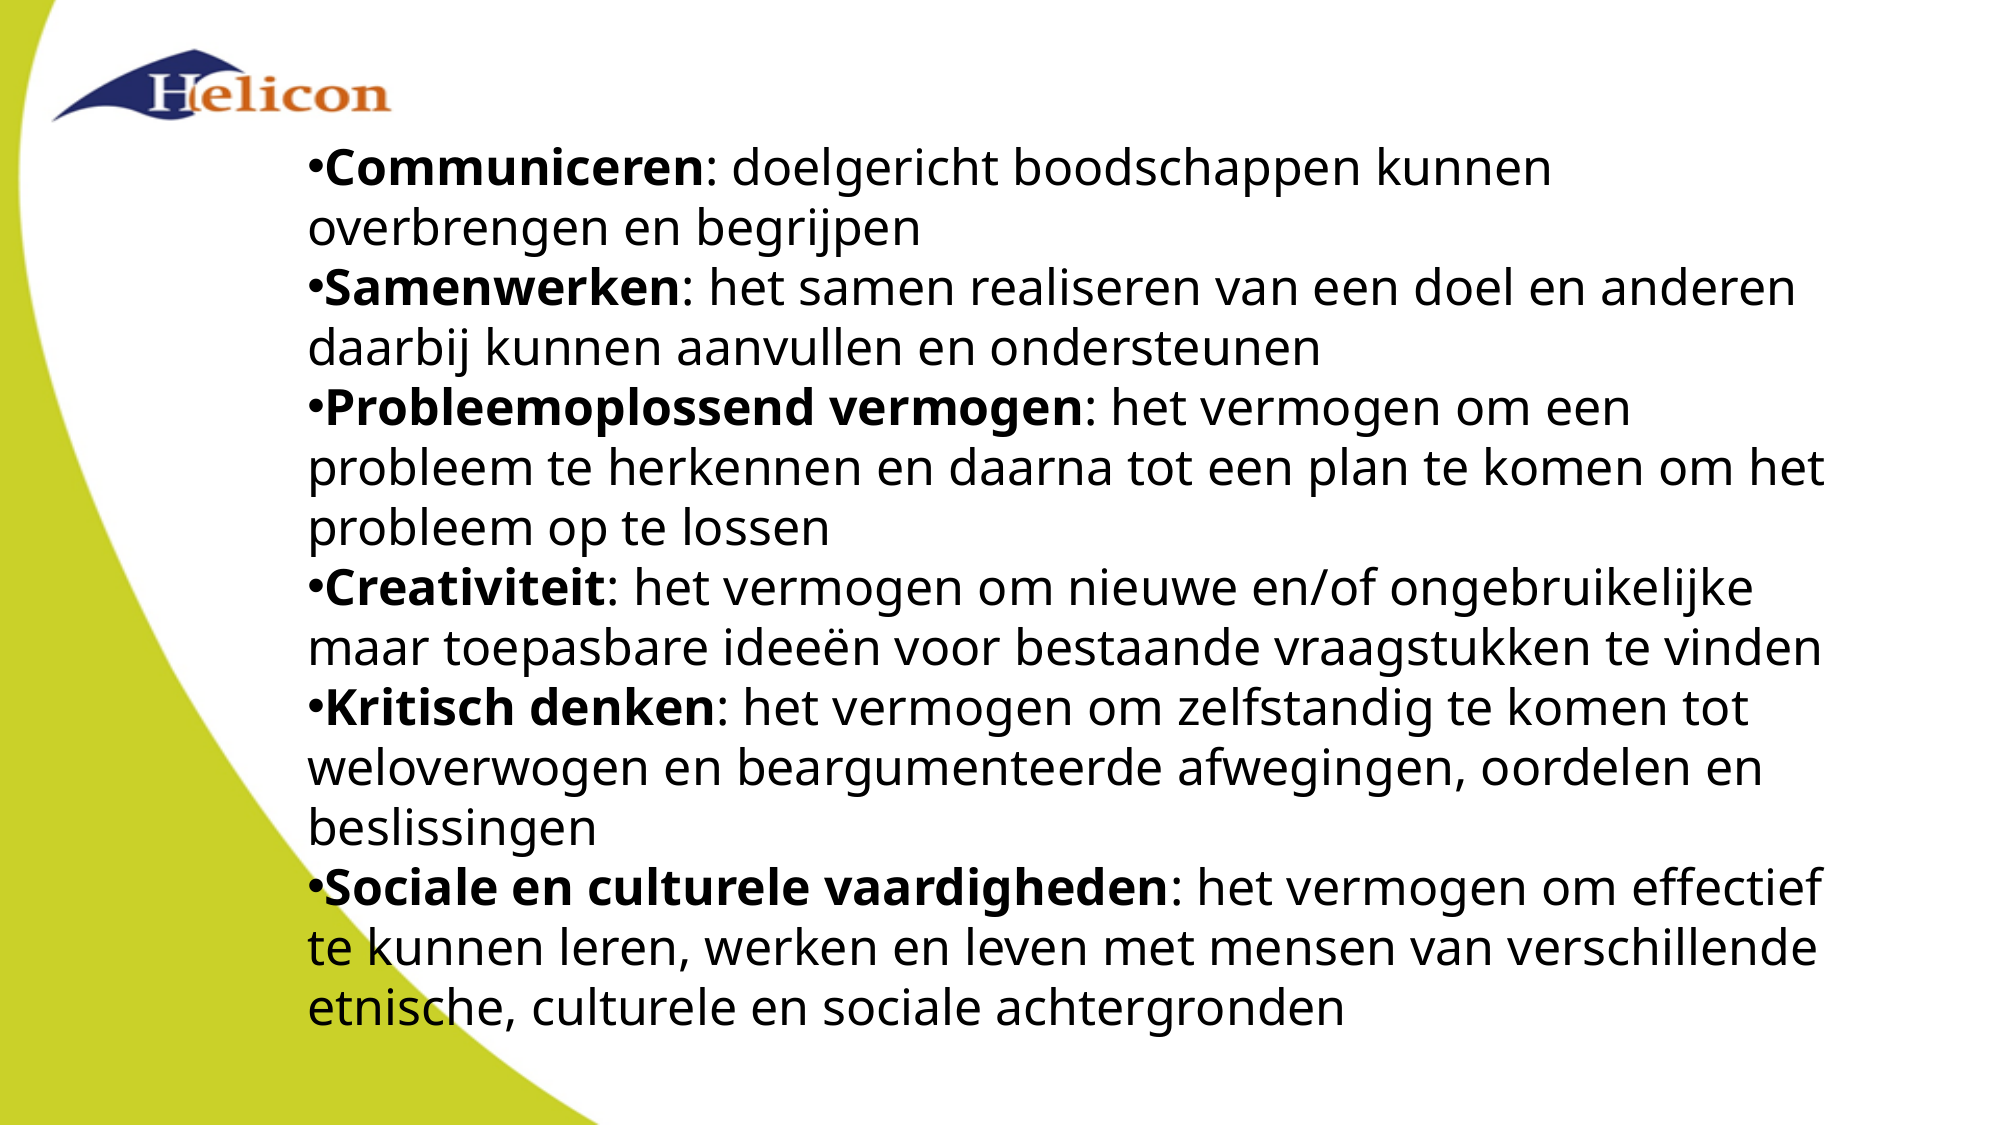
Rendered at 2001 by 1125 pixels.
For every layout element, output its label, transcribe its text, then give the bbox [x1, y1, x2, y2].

picture [0, 0, 2000, 1125]
text_box Communiceren: doelgericht boodschappen kunnen overbrengen en begrijpen Samenwerken: het samen realiseren van een doel en anderen daarbij kunnen aanvullen en ondersteunen Probleemoplossend vermogen: het vermogen om een probleem te herkennen en daarna tot een plan te komen om het probleem op te lossen Creativiteit: het vermogen om nieuwe en/of ongebruikelijke maar toepasbare ideeën voor bestaande vraagstukken te vinden Kritisch denken: het vermogen om zelfstandig te komen tot weloverwogen en beargumenteerde afwegingen, oordelen en beslissingen Sociale en culturele vaardigheden: het vermogen om effectief te kunnen leren, werken en leven met mensen van verschillende etnische, culturele en sociale achtergronden [292, 128, 1885, 1043]
